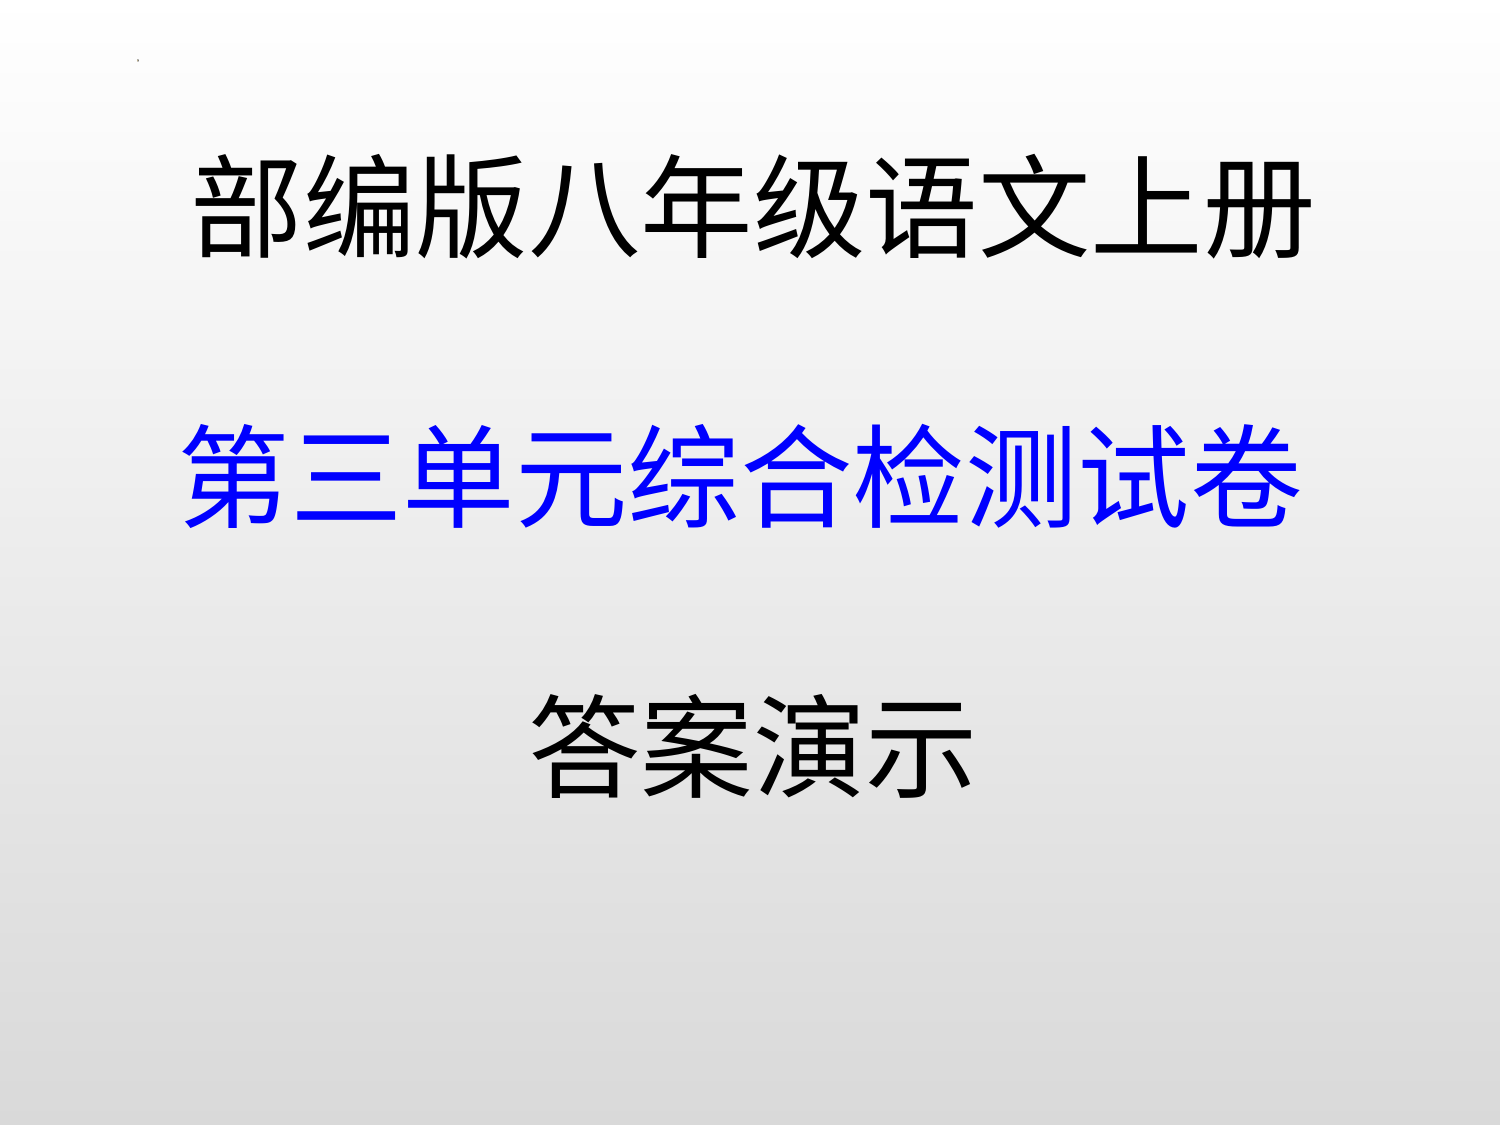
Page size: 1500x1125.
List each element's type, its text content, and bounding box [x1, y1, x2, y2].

text_box 部编版八年级语文上册 第三单元综合检测试卷 答案演示 [68, 130, 1438, 820]
